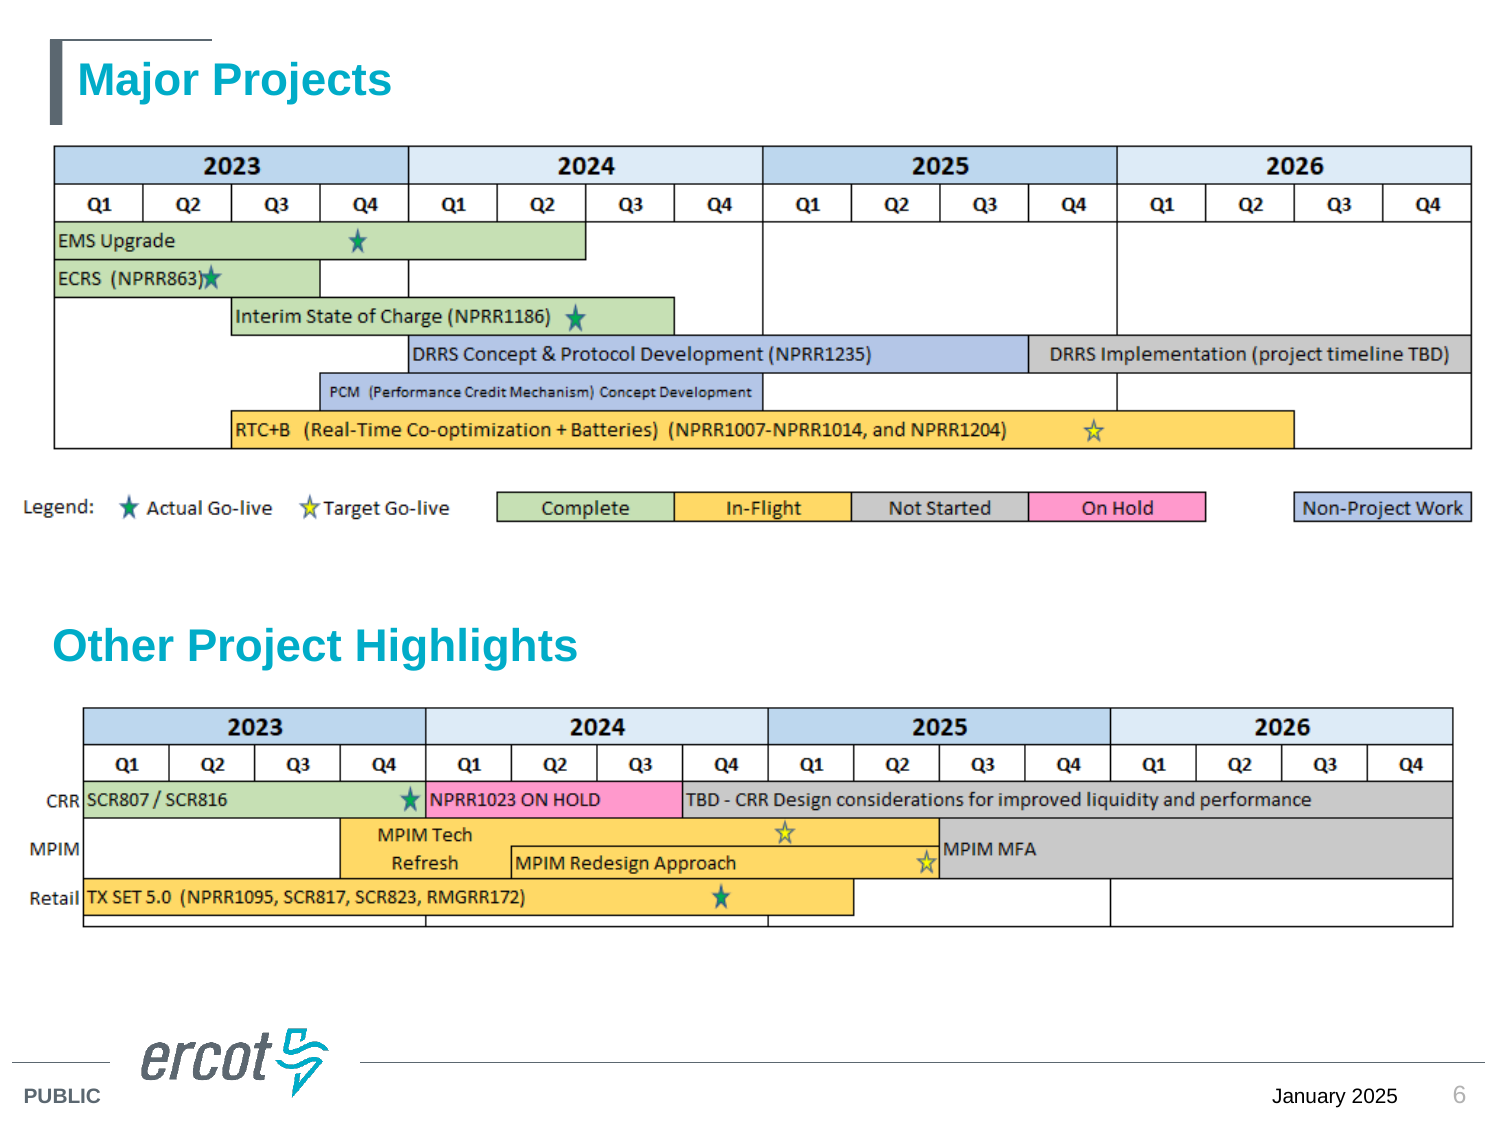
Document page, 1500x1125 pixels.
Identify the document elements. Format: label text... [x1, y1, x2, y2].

picture [137, 1024, 332, 1100]
picture [19, 137, 1481, 531]
title Major Projects [62, 42, 788, 114]
picture [24, 699, 1466, 936]
text_box Other Project Highlights [37, 607, 763, 680]
slide_number 6 [1437, 1076, 1475, 1112]
